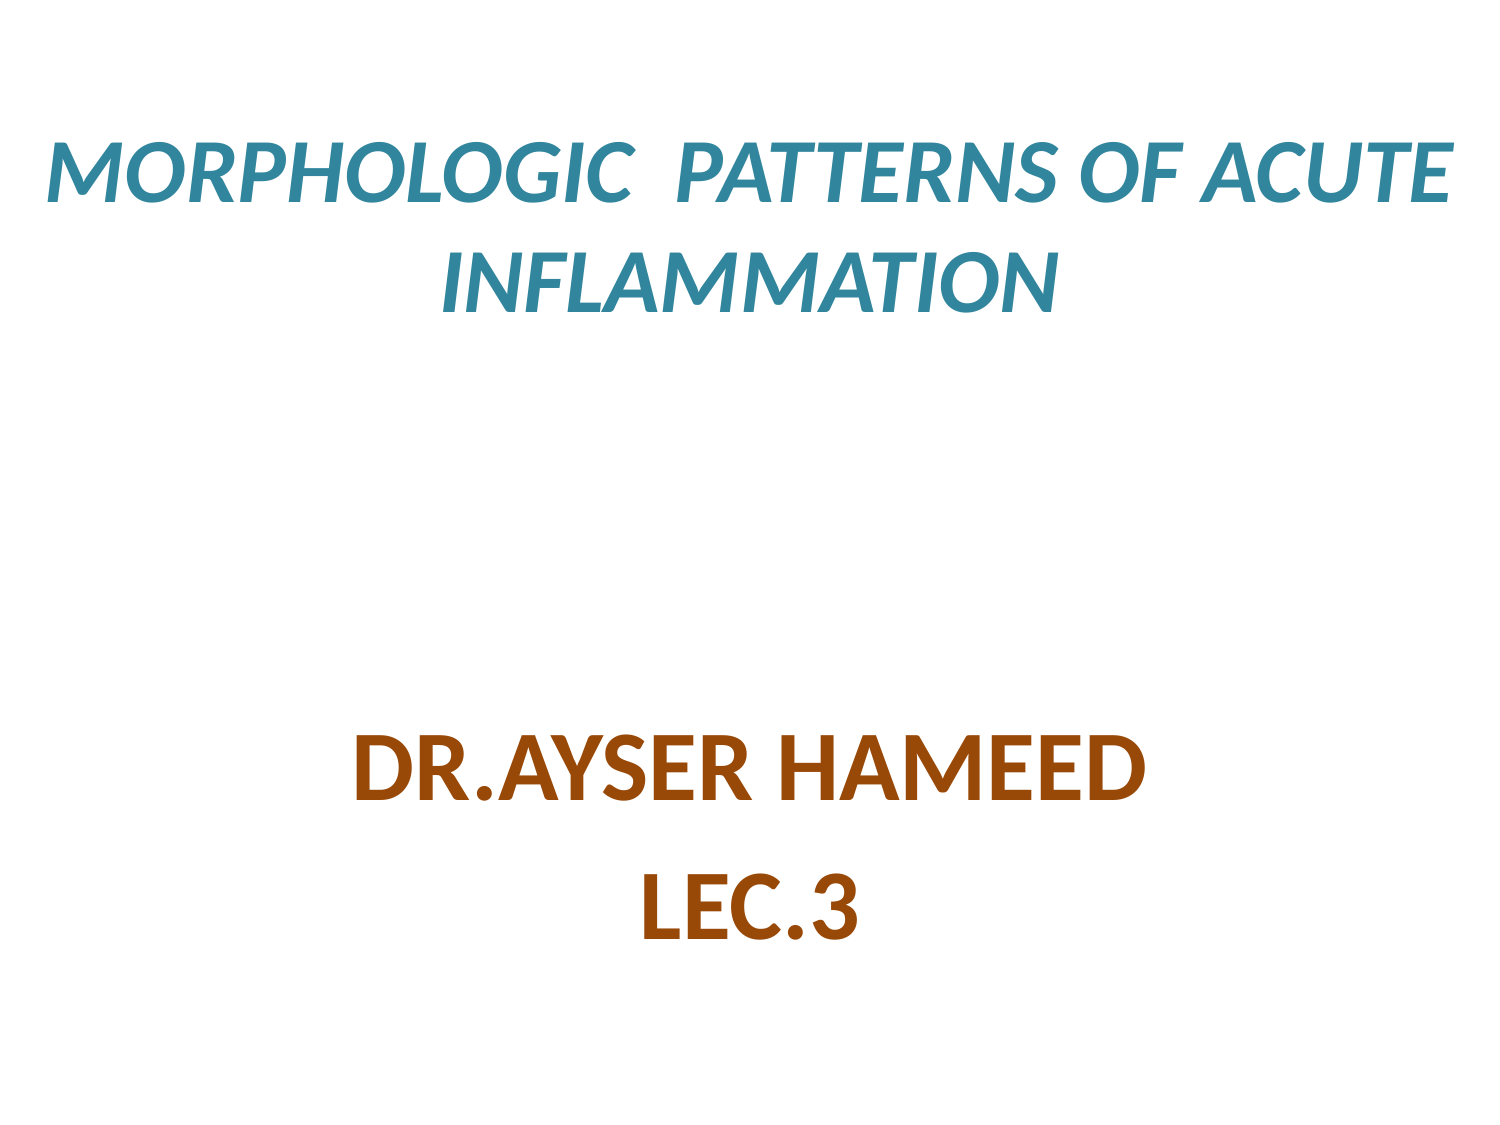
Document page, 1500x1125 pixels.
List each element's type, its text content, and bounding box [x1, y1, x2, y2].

subtitle DR.AYSER HAMEED LEC.3 [0, 692, 1500, 1125]
title MORPHOLOGIC PATTERNS OF ACUTE INFLAMMATION [0, 0, 1500, 551]
